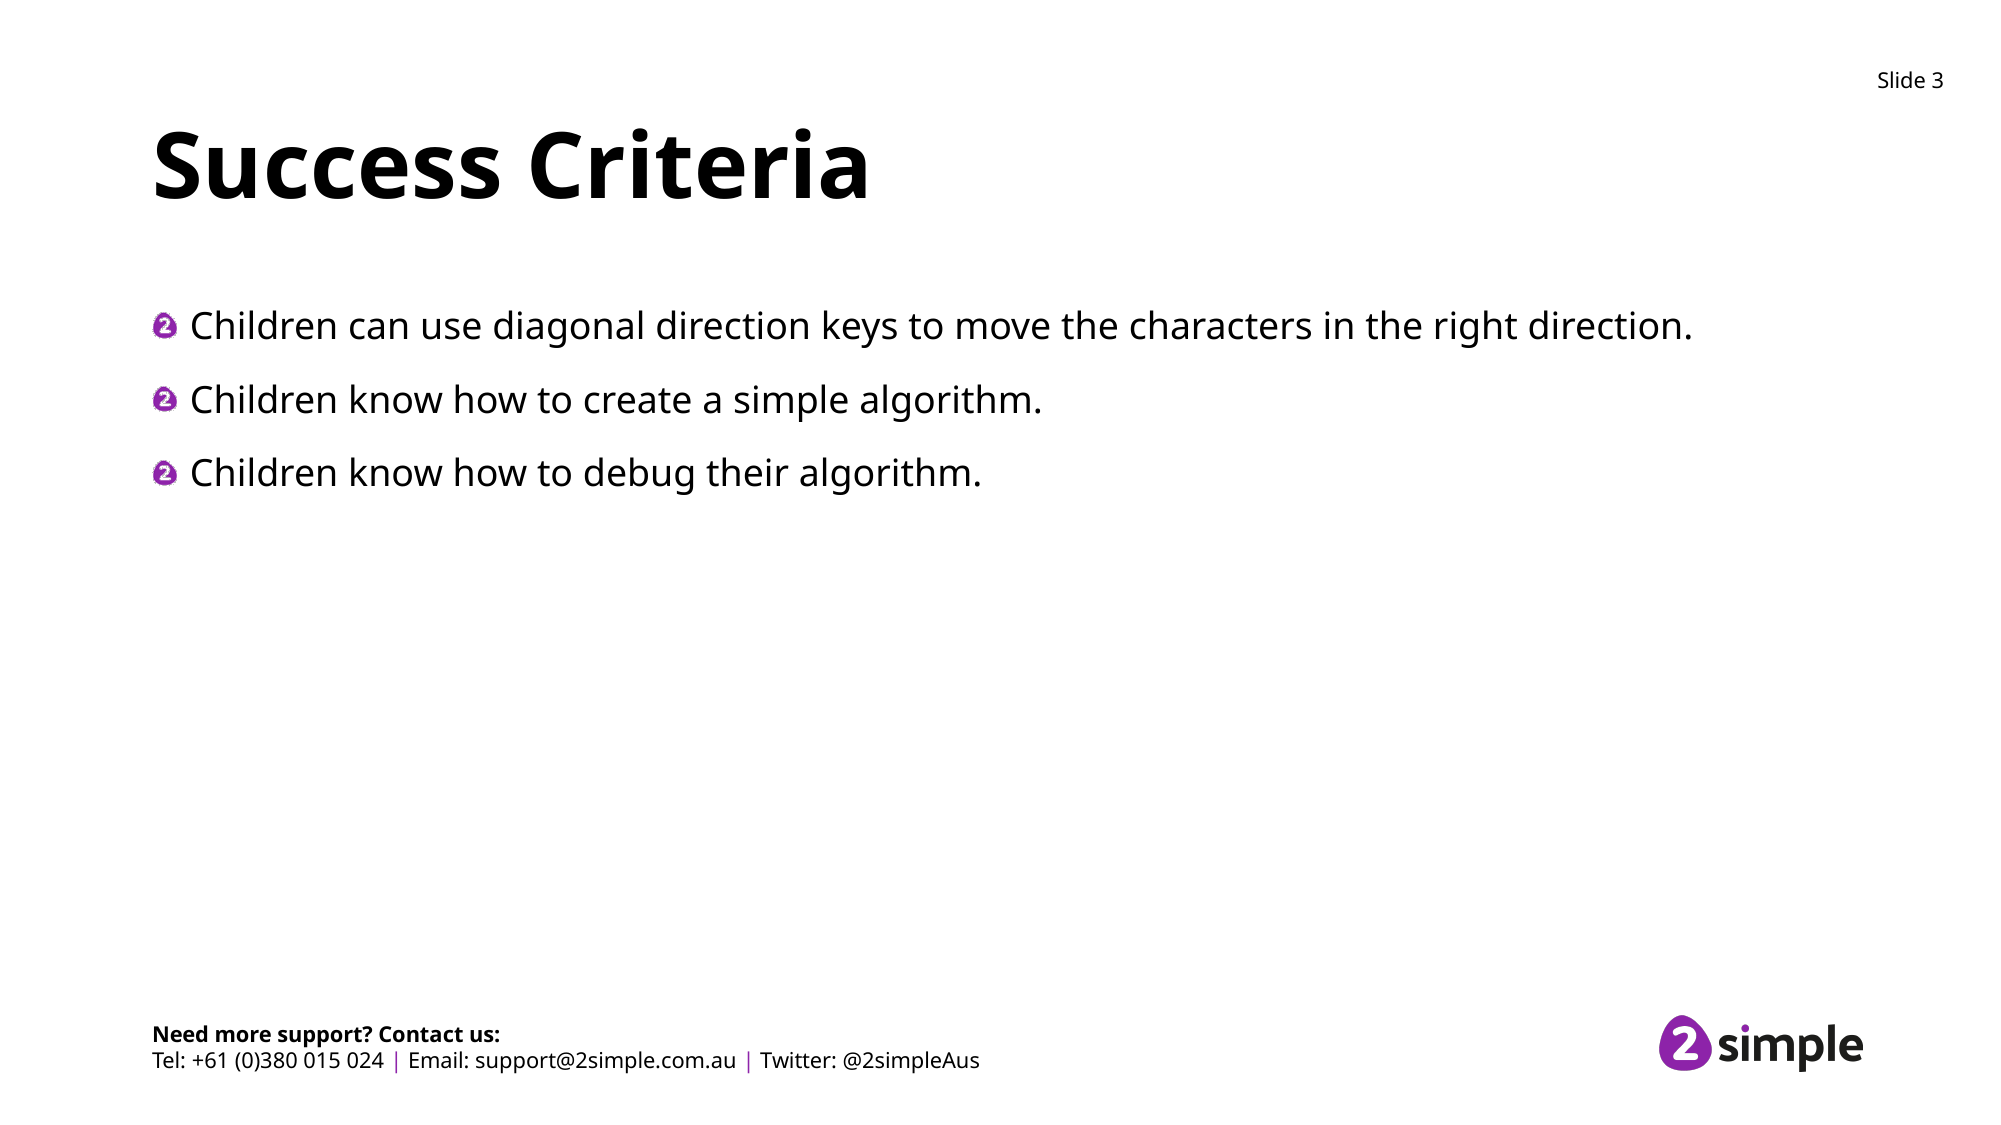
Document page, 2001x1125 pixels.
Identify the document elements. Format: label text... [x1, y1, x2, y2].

picture [1659, 1015, 1863, 1073]
text_box Need more support? Contact us: Tel: +61 (0)380 015 024 | Email: support@2simple.com.au | Twitter: @2simpleAus [137, 1013, 1863, 1081]
picture [152, 385, 177, 412]
list Children can use diagonal direction keys to move the characters in the right direction. Children know how to create a simple algorithm. Children know how to debug their algorithm. [137, 299, 1863, 1013]
title Success Criteria [137, 59, 1863, 278]
text_box Slide 3 [1862, 59, 1976, 101]
picture [152, 311, 177, 339]
picture [152, 459, 177, 486]
